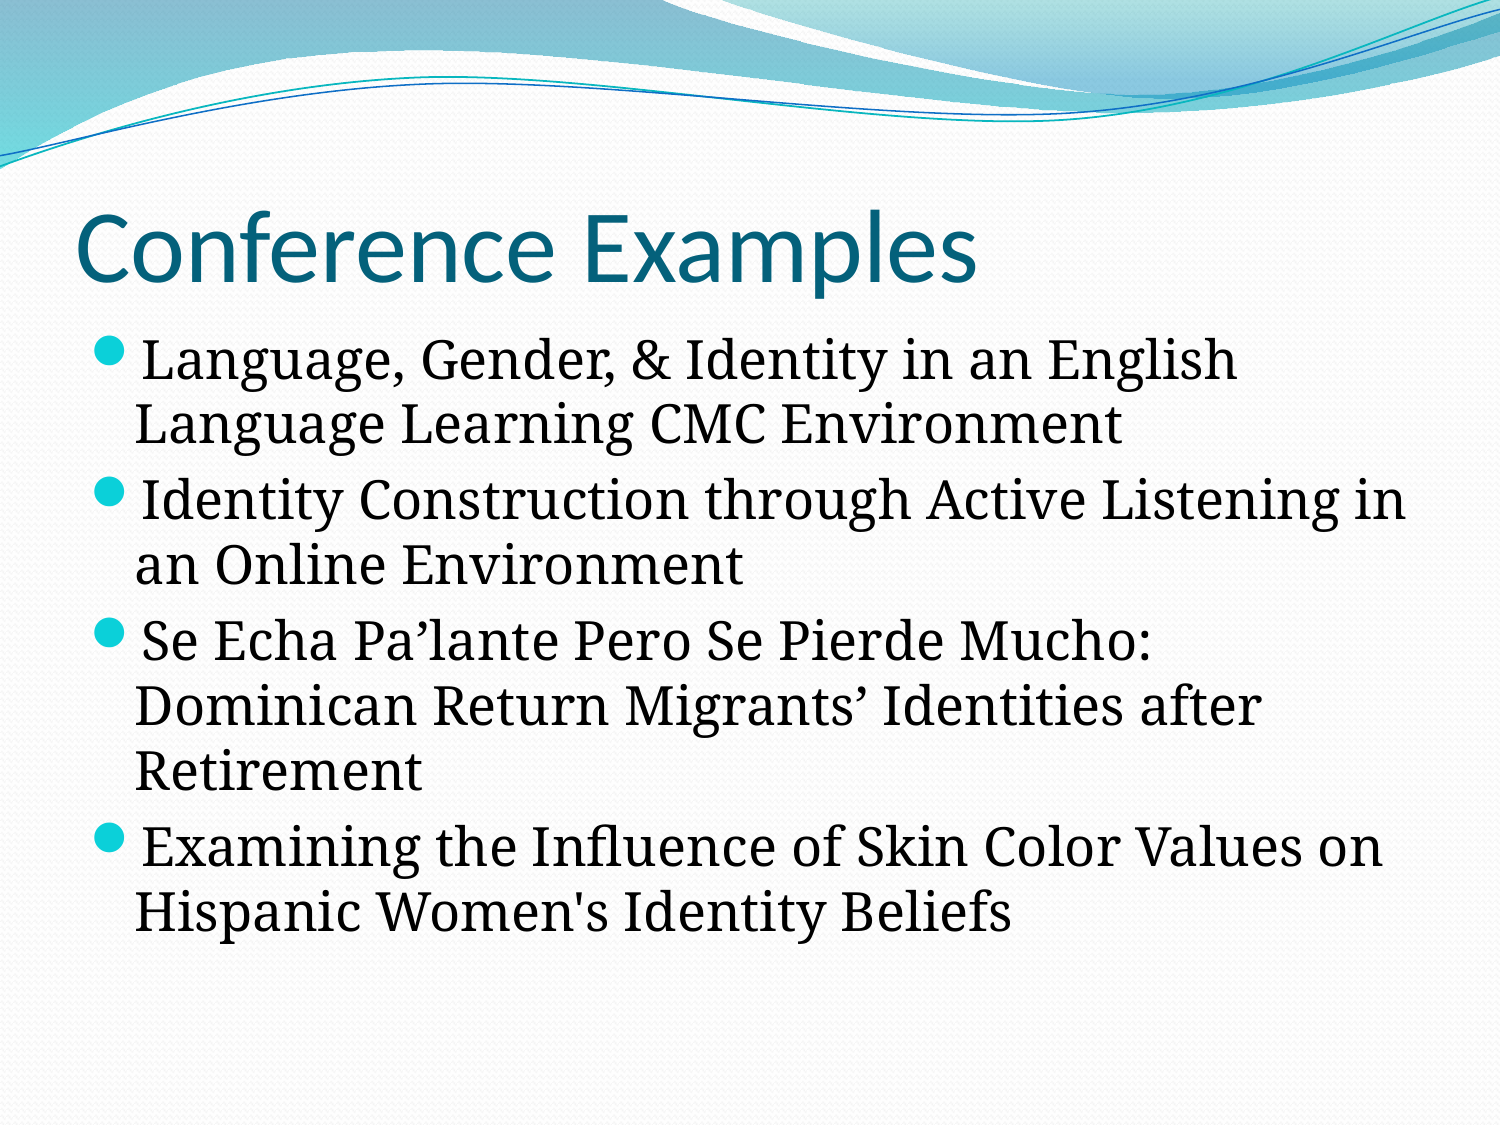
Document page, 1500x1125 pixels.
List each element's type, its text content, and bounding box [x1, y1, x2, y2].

list Language, Gender, & Identity in an English Language Learning CMC Environment Identity Construction through Active Listening in an Online Environment Se Echa Pa’lante Pero Se Pierde Mucho: Dominican Return Migrants’ Identities after Retirement Examining the Influence of Skin Color Values on Hispanic Women's Identity Beliefs [74, 317, 1426, 1038]
title Conference Examples [74, 115, 1426, 304]
